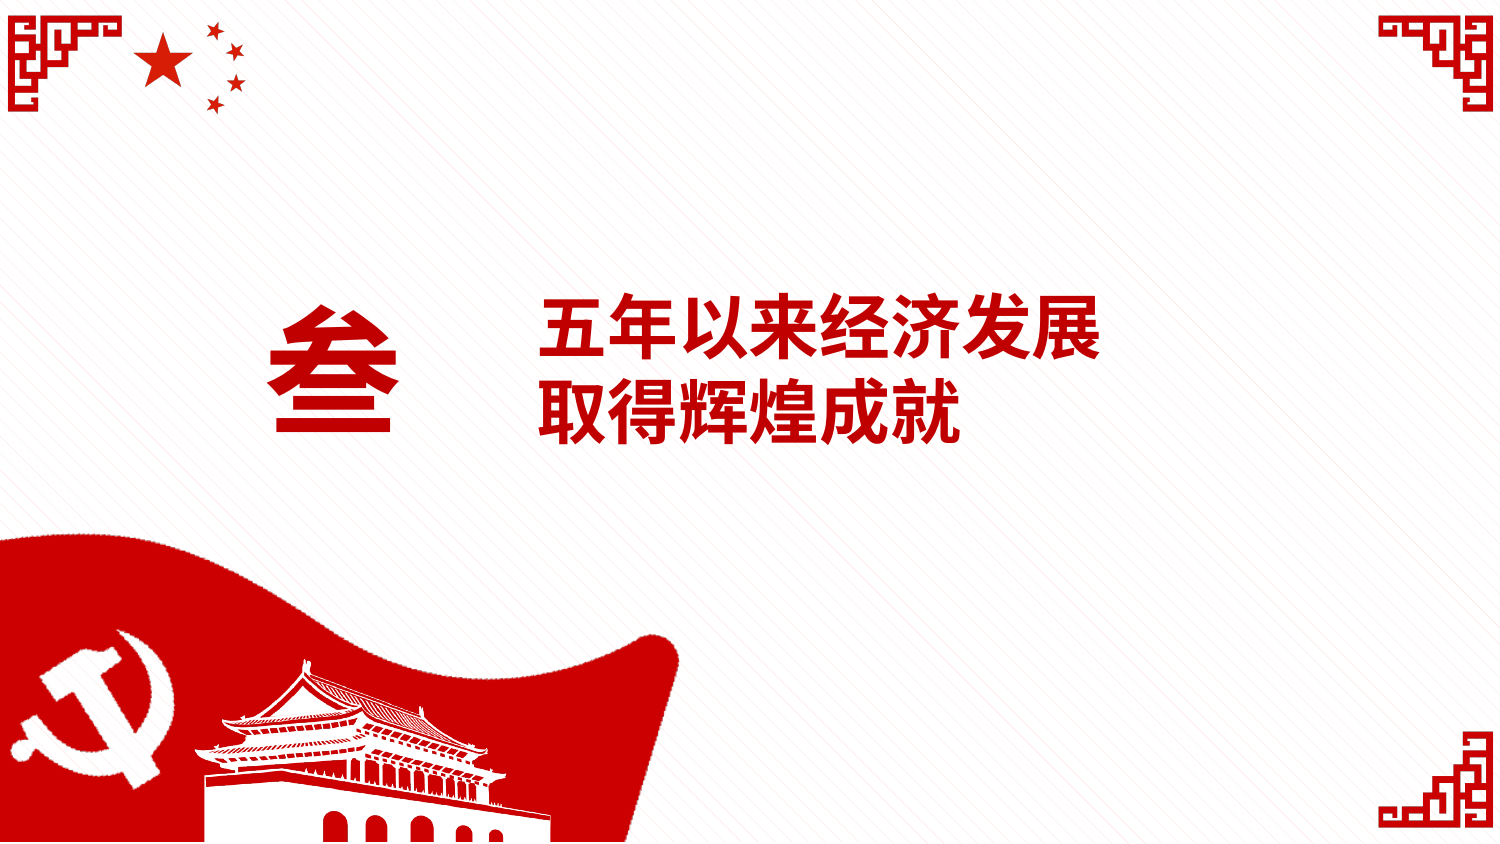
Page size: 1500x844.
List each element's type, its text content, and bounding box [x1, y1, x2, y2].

text_box 五年以来经济发展 取得辉煌成就 [525, 277, 1455, 459]
picture [0, 482, 737, 842]
picture [0, 0, 254, 132]
picture [1370, 713, 1500, 844]
picture [1370, 0, 1500, 130]
text_box 叁 [253, 280, 344, 457]
